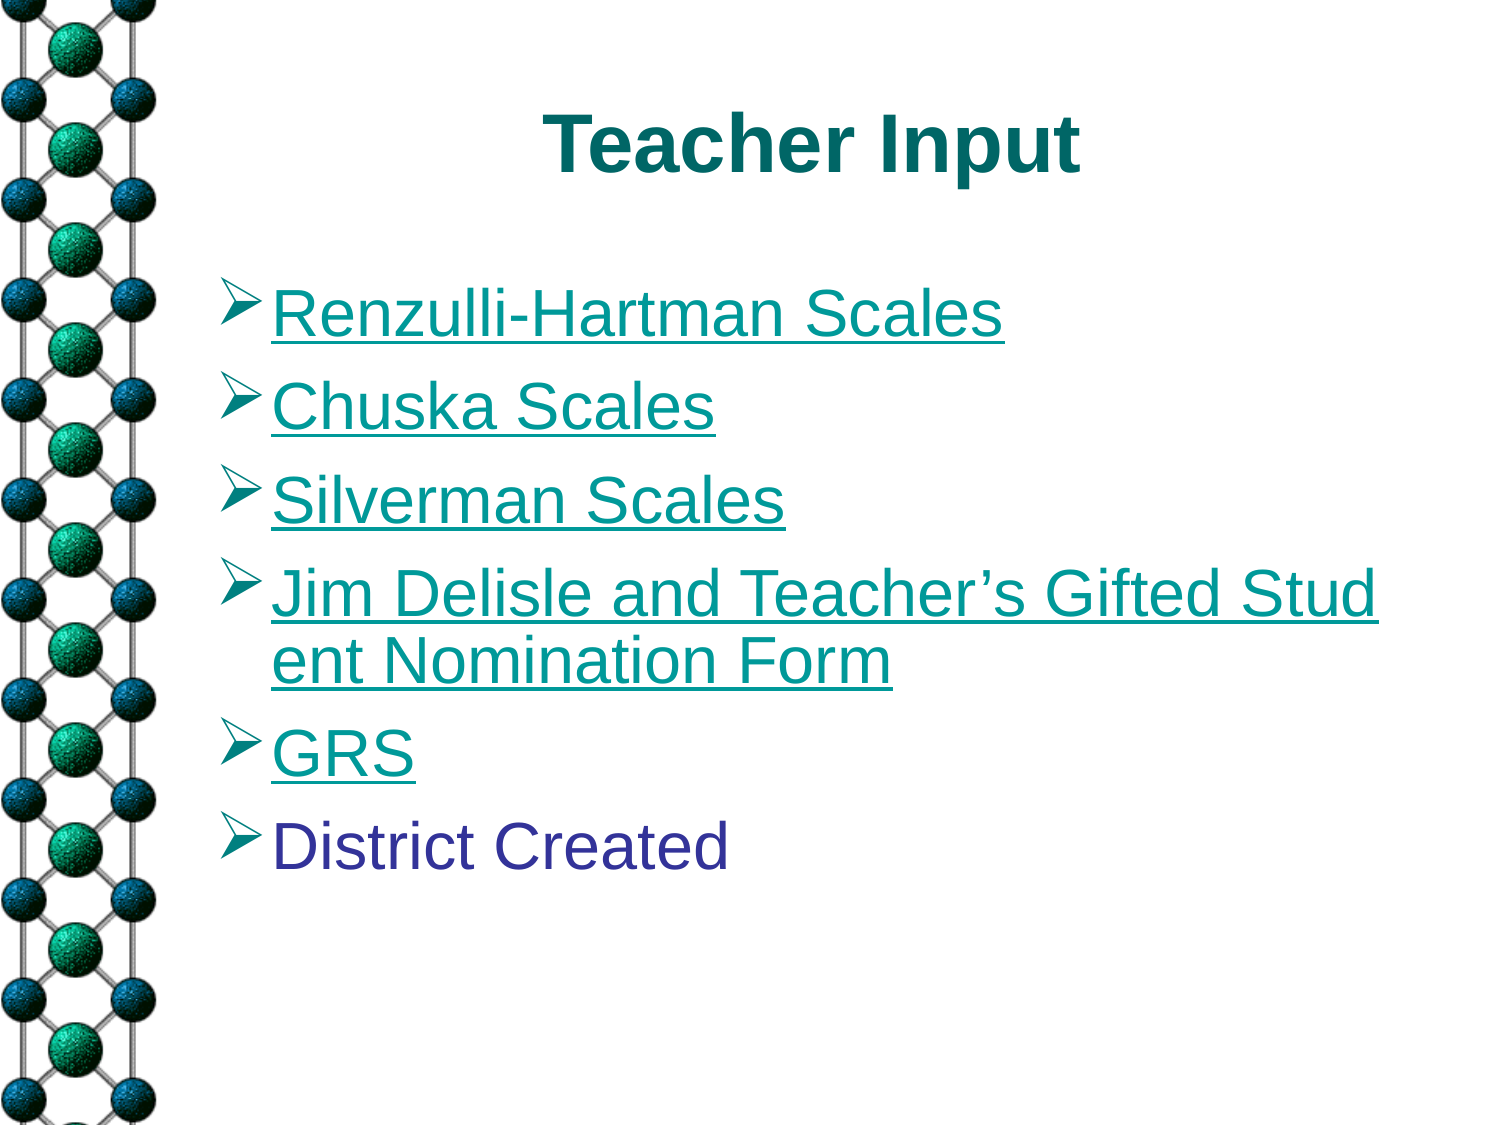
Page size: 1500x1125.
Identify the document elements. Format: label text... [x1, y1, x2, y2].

picture [0, 0, 1500, 1125]
list Renzulli-Hartman Scales Chuska Scales Silverman Scales Jim Delisle and Teacher’s Gifted Student Nomination Form GRS District Created [199, 262, 1426, 1006]
title Teacher Input [199, 44, 1426, 233]
